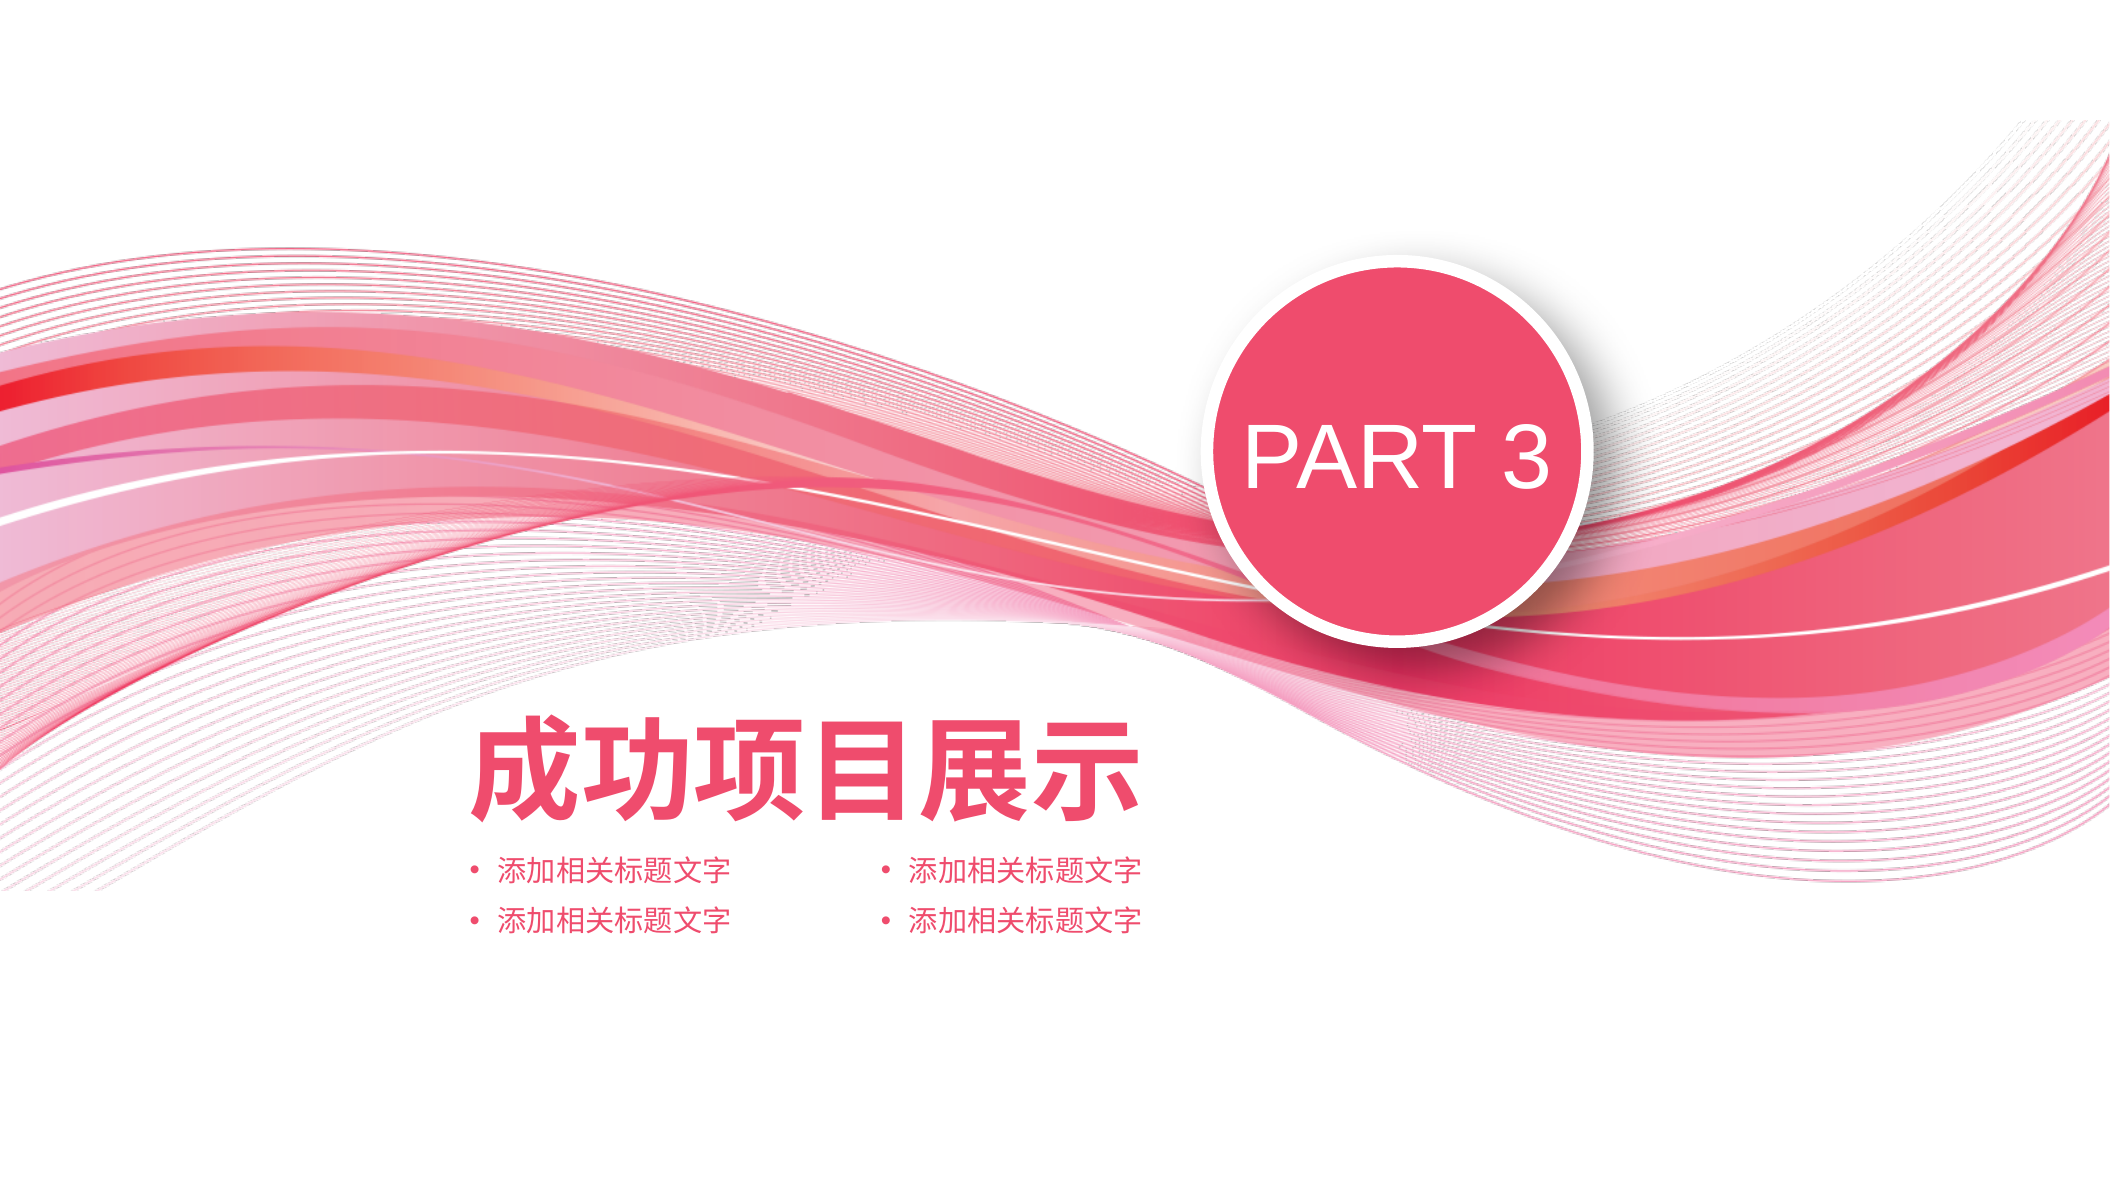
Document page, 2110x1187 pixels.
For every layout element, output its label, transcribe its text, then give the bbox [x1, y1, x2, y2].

text_box 添加相关标题文字 [880, 902, 1144, 938]
picture [0, 120, 2110, 891]
text_box 添加相关标题文字 [469, 902, 732, 938]
